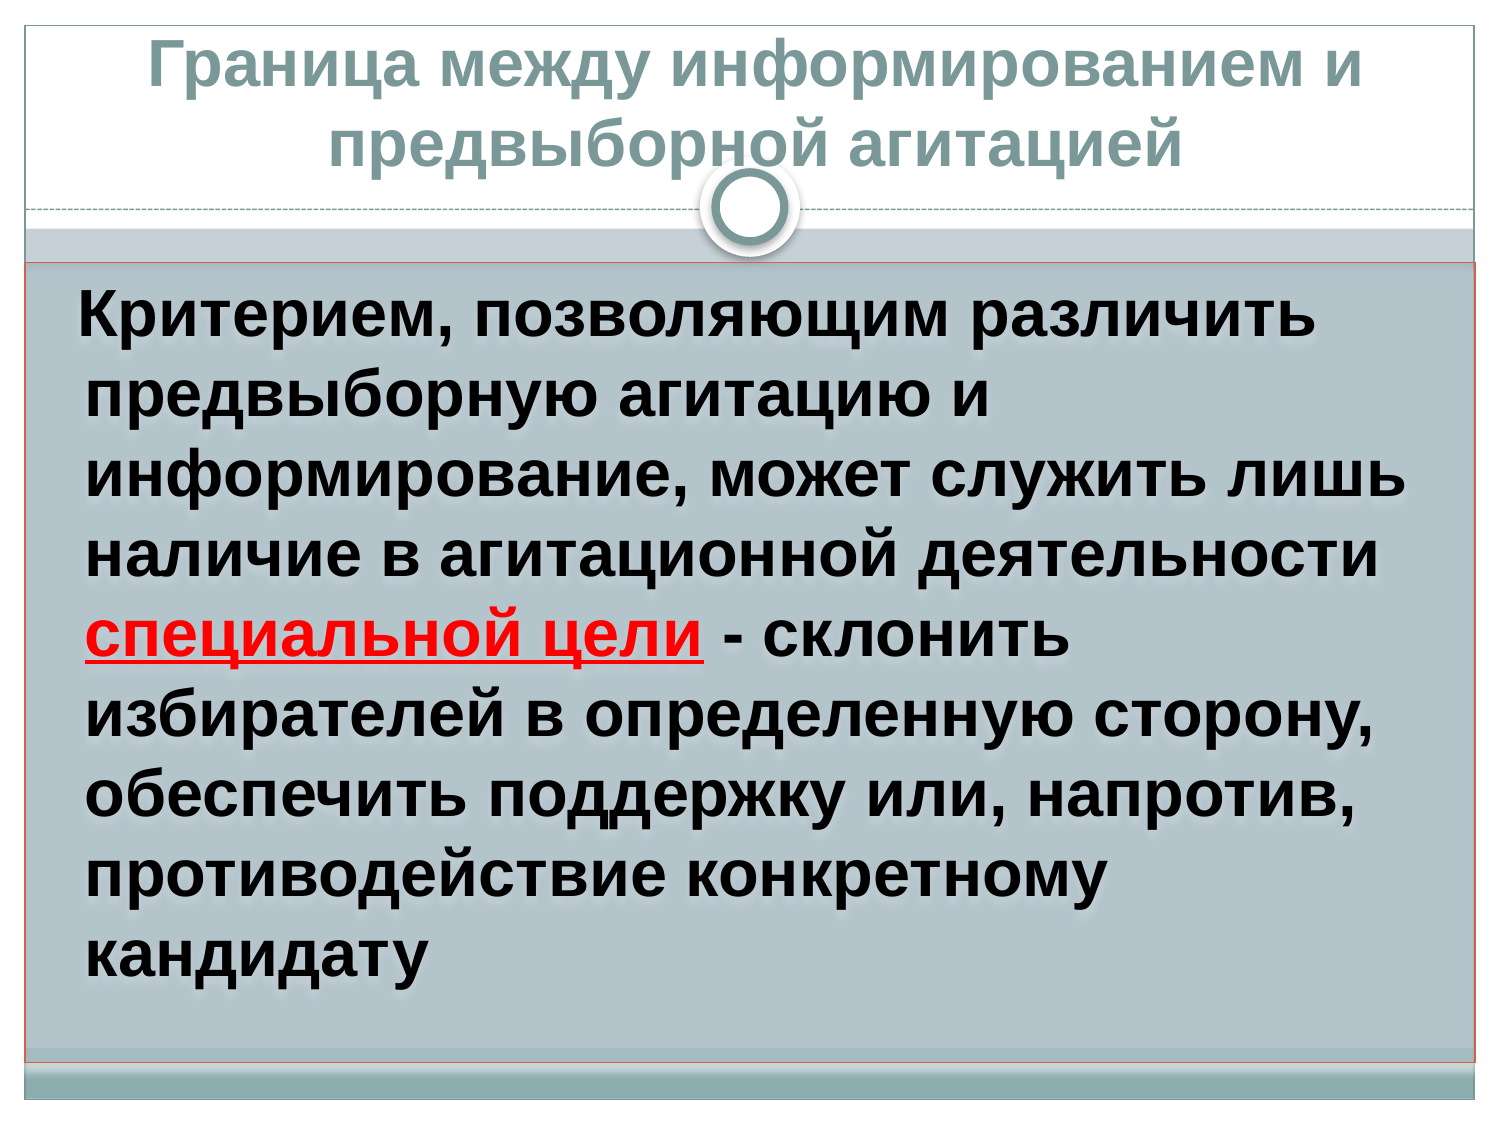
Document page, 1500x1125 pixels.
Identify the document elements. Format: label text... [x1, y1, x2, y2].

list Критерием, позволяющим различить предвыборную агитацию и информирование, может служить лишь наличие в агитационной деятельности специальной цели - склонить избирателей в определенную сторону, обеспечить поддержку или, напротив, противодействие конкретному кандидату [24, 262, 1476, 1063]
title Граница между информированием и предвыборной агитацией [49, 112, 1463, 188]
